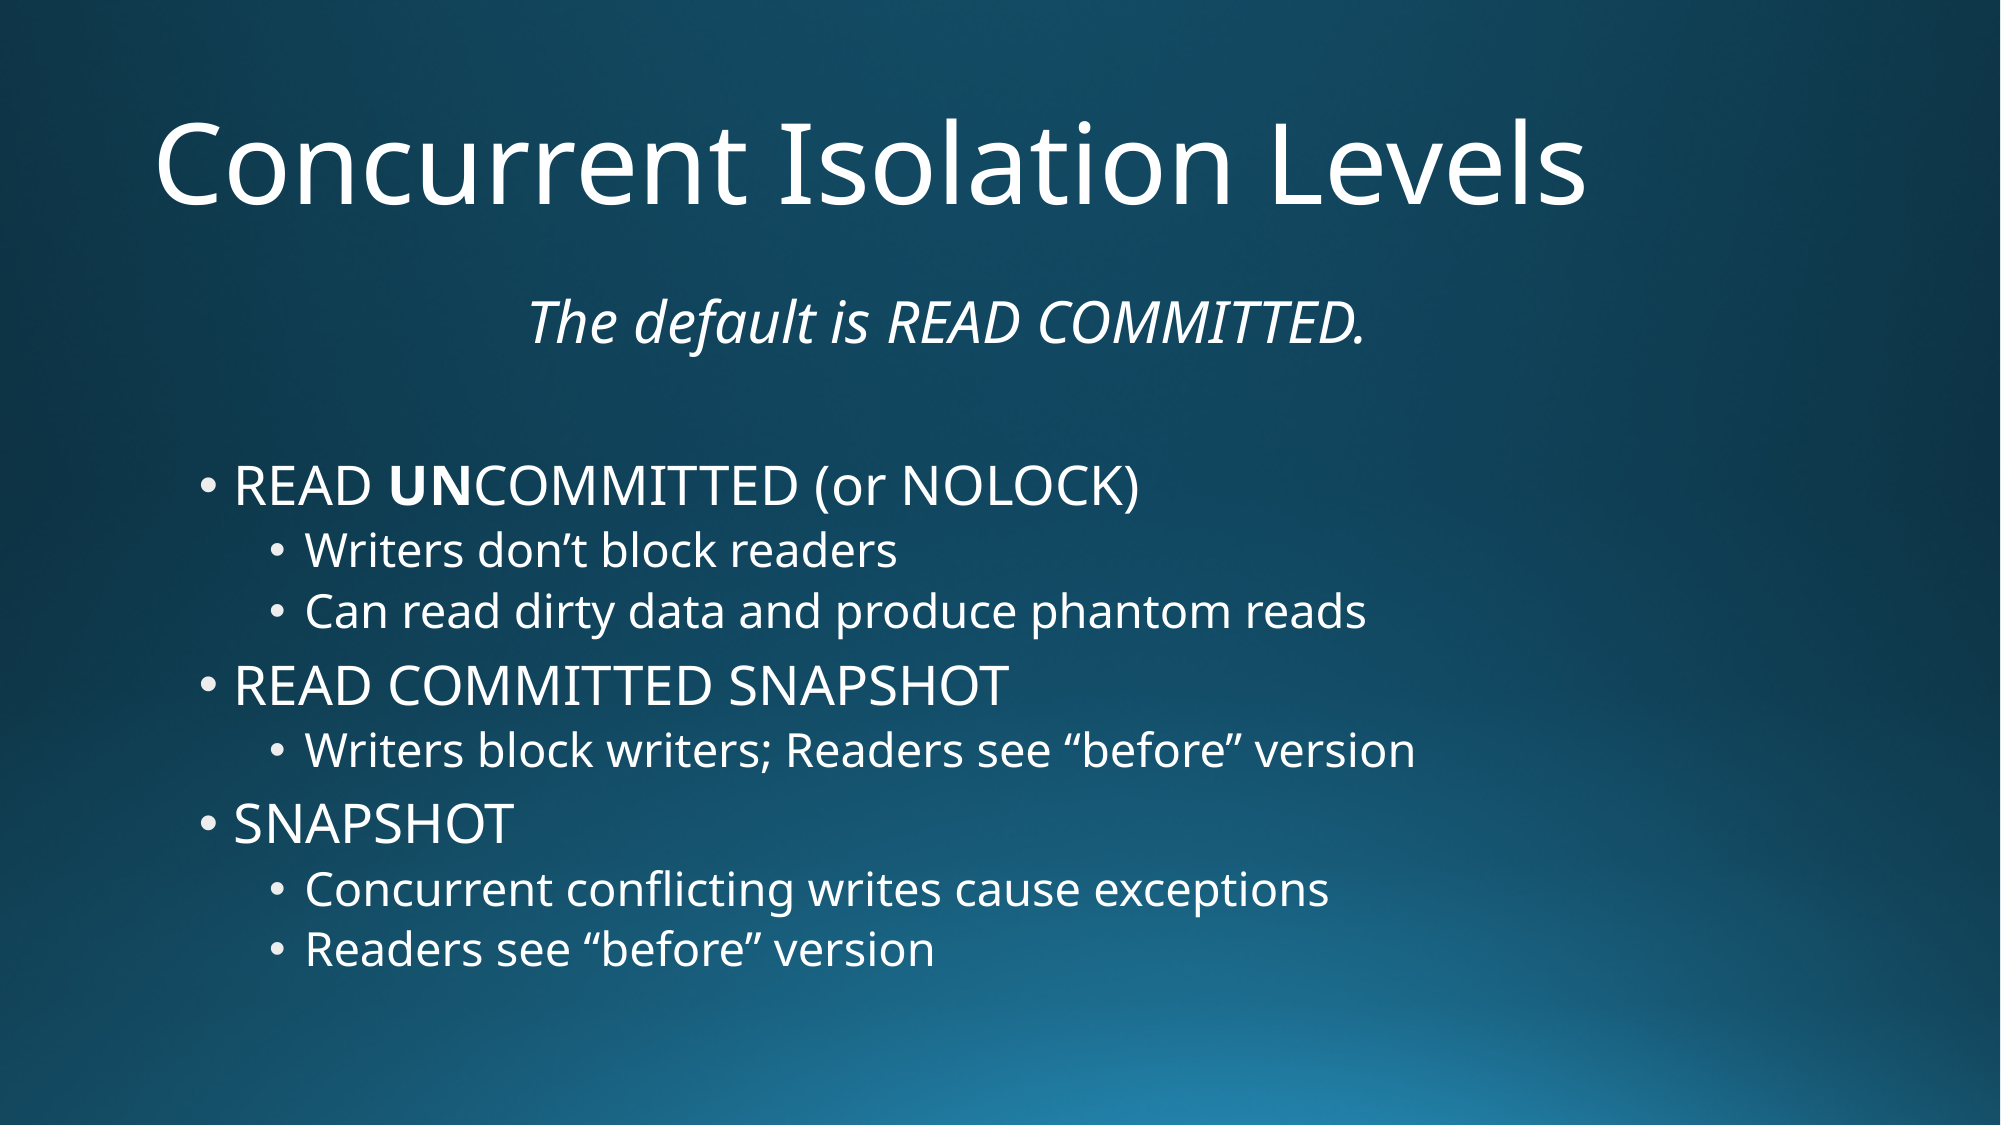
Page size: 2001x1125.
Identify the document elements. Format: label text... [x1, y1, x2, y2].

text_box The default is READ COMMITTED. [511, 278, 1384, 363]
picture [0, 0, 2001, 1125]
list READ UNCOMMITTED (or NOLOCK) Writers don’t block readers Can read dirty data and produce phantom reads READ COMMITTED SNAPSHOT Writers block writers; Readers see “before” version SNAPSHOT Concurrent conflicting writes cause exceptions Readers see “before” version [183, 450, 1863, 985]
title Concurrent Isolation Levels [137, 59, 1863, 278]
